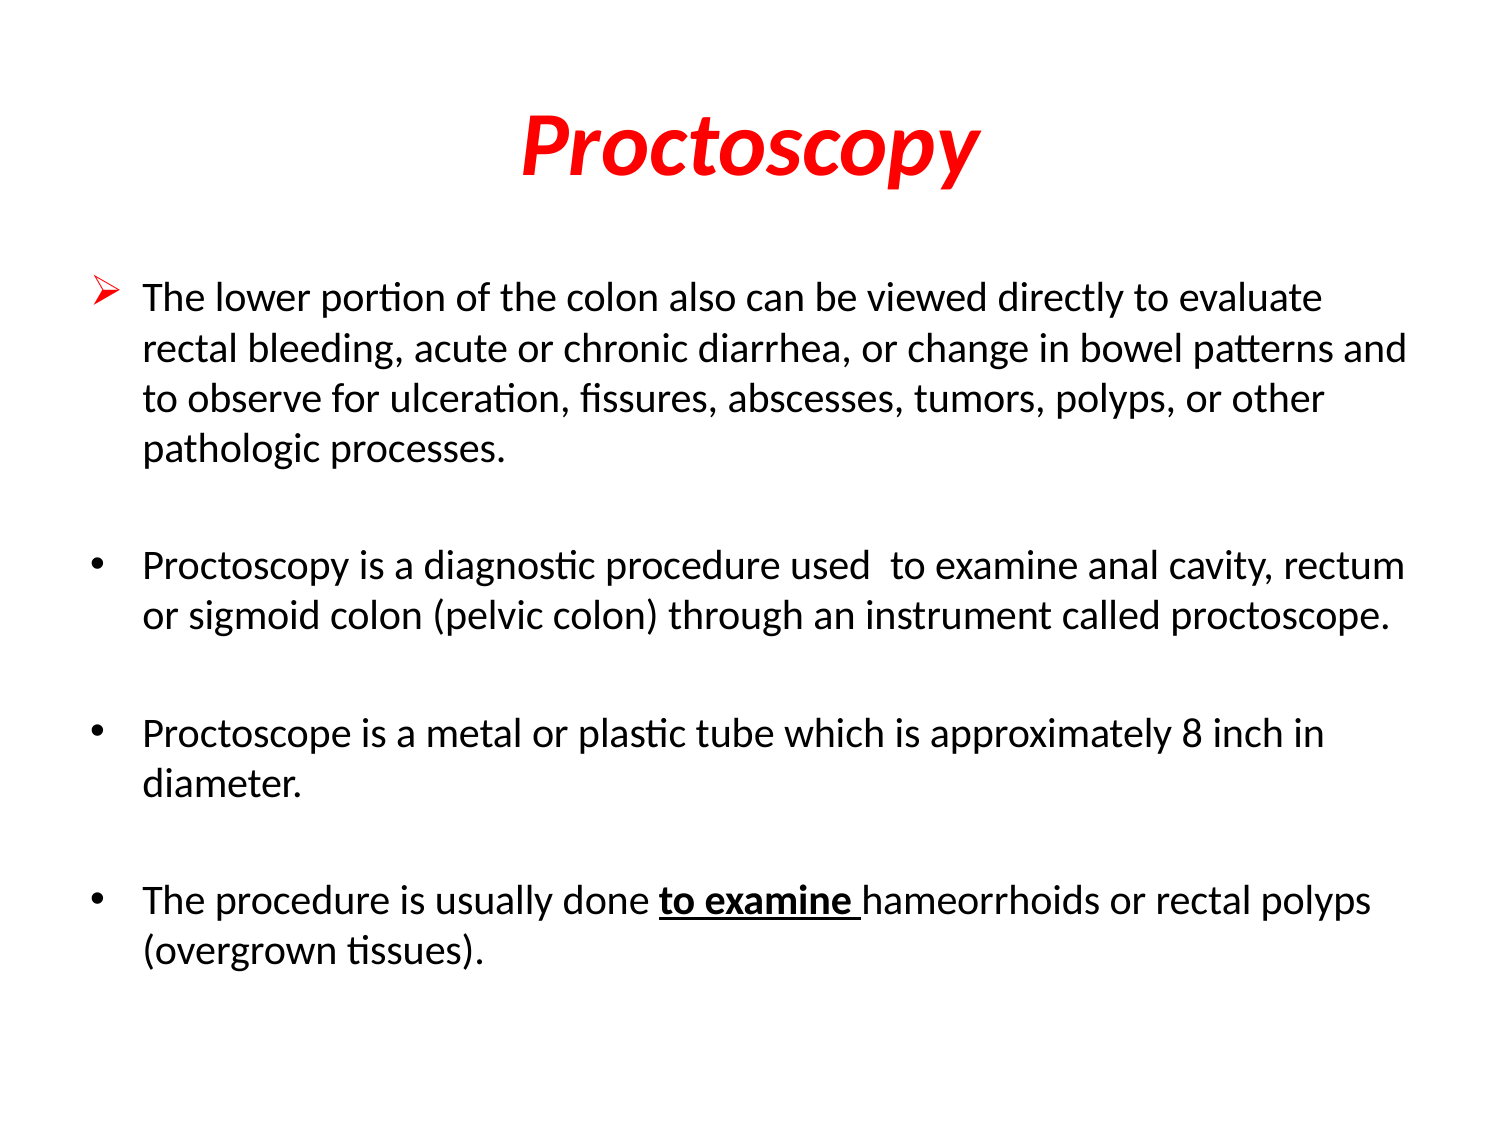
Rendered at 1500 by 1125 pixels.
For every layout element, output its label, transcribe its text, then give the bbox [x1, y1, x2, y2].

title Proctoscopy [75, 45, 1425, 233]
list The lower portion of the colon also can be viewed directly to evaluate rectal bleeding, acute or chronic diarrhea, or change in bowel patterns and to observe for ulceration, fissures, abscesses, tumors, polyps, or other pathologic processes. Proctoscopy is a diagnostic procedure used to examine anal cavity, rectum or sigmoid colon (pelvic colon) through an instrument called proctoscope. Proctoscope is a metal or plastic tube which is approximately 8 inch in diameter. The procedure is usually done to examine hameorrhoids or rectal polyps (overgrown tissues). [75, 262, 1425, 1005]
